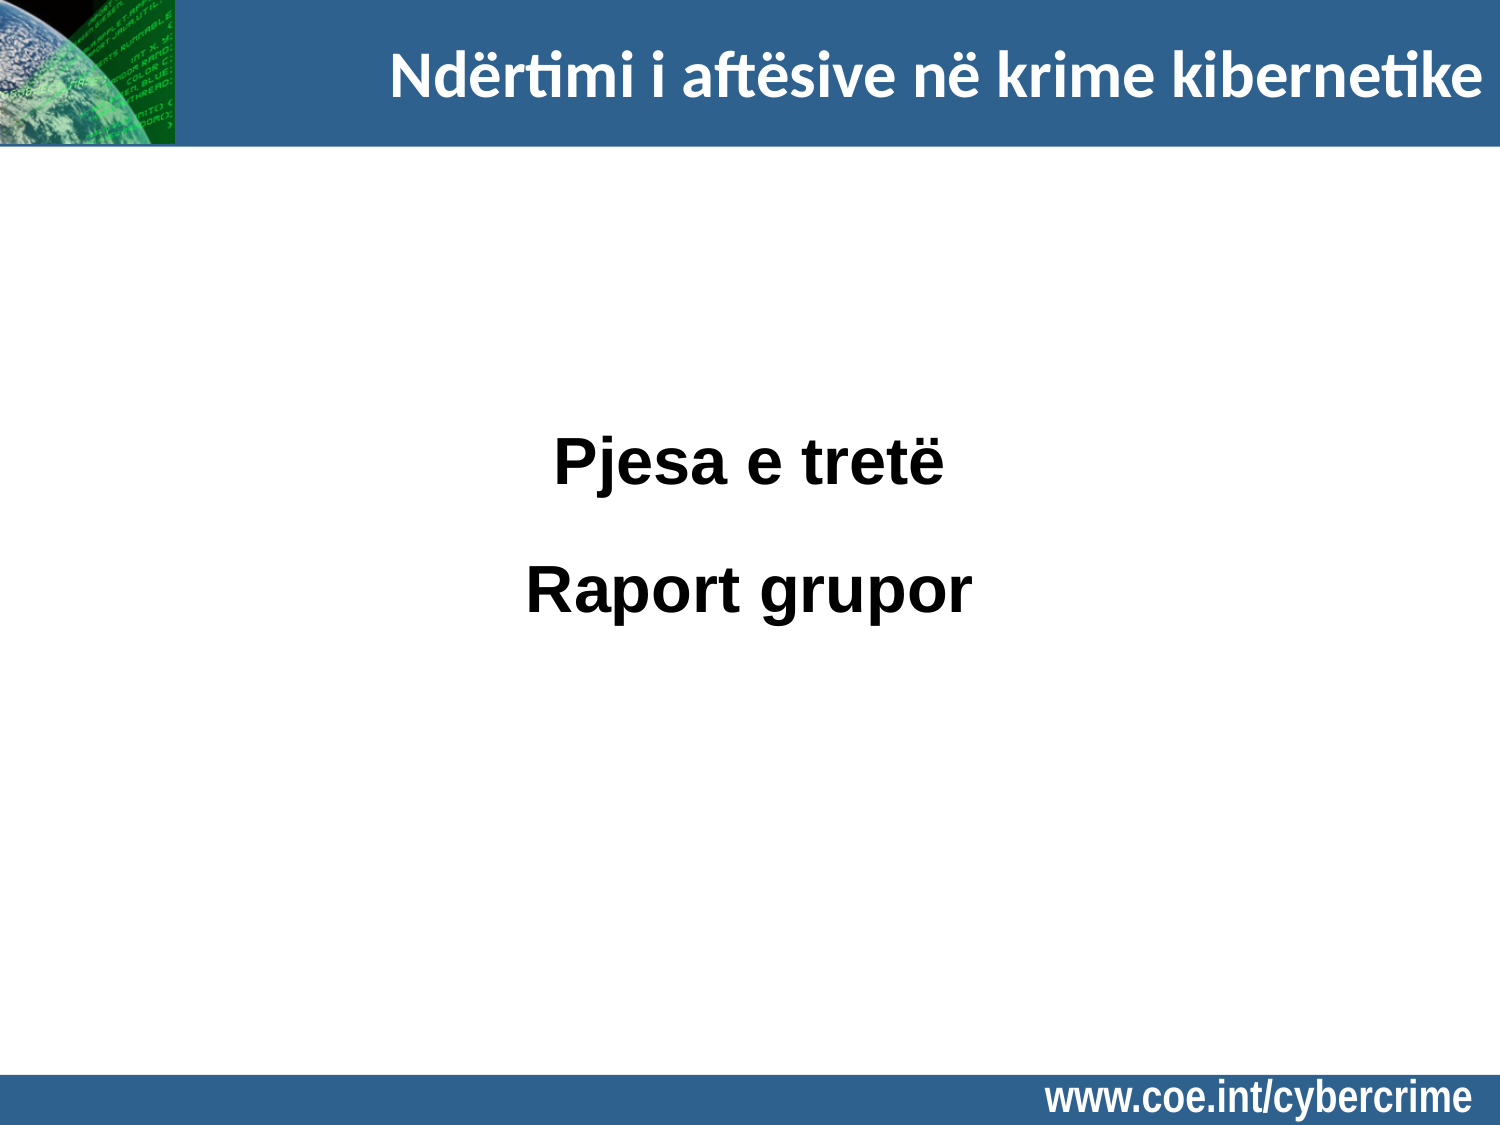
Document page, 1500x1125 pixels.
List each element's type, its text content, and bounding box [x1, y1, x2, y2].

text_box Ndërtimi i aftësive në krime kibernetike [177, 0, 1500, 149]
text_box www.coe.int/cybercrime [1030, 1059, 1500, 1125]
picture [0, 0, 175, 144]
text_box Pjesa e tretë Raport grupor [50, 425, 1450, 633]
text_box [0, 1073, 1030, 1125]
